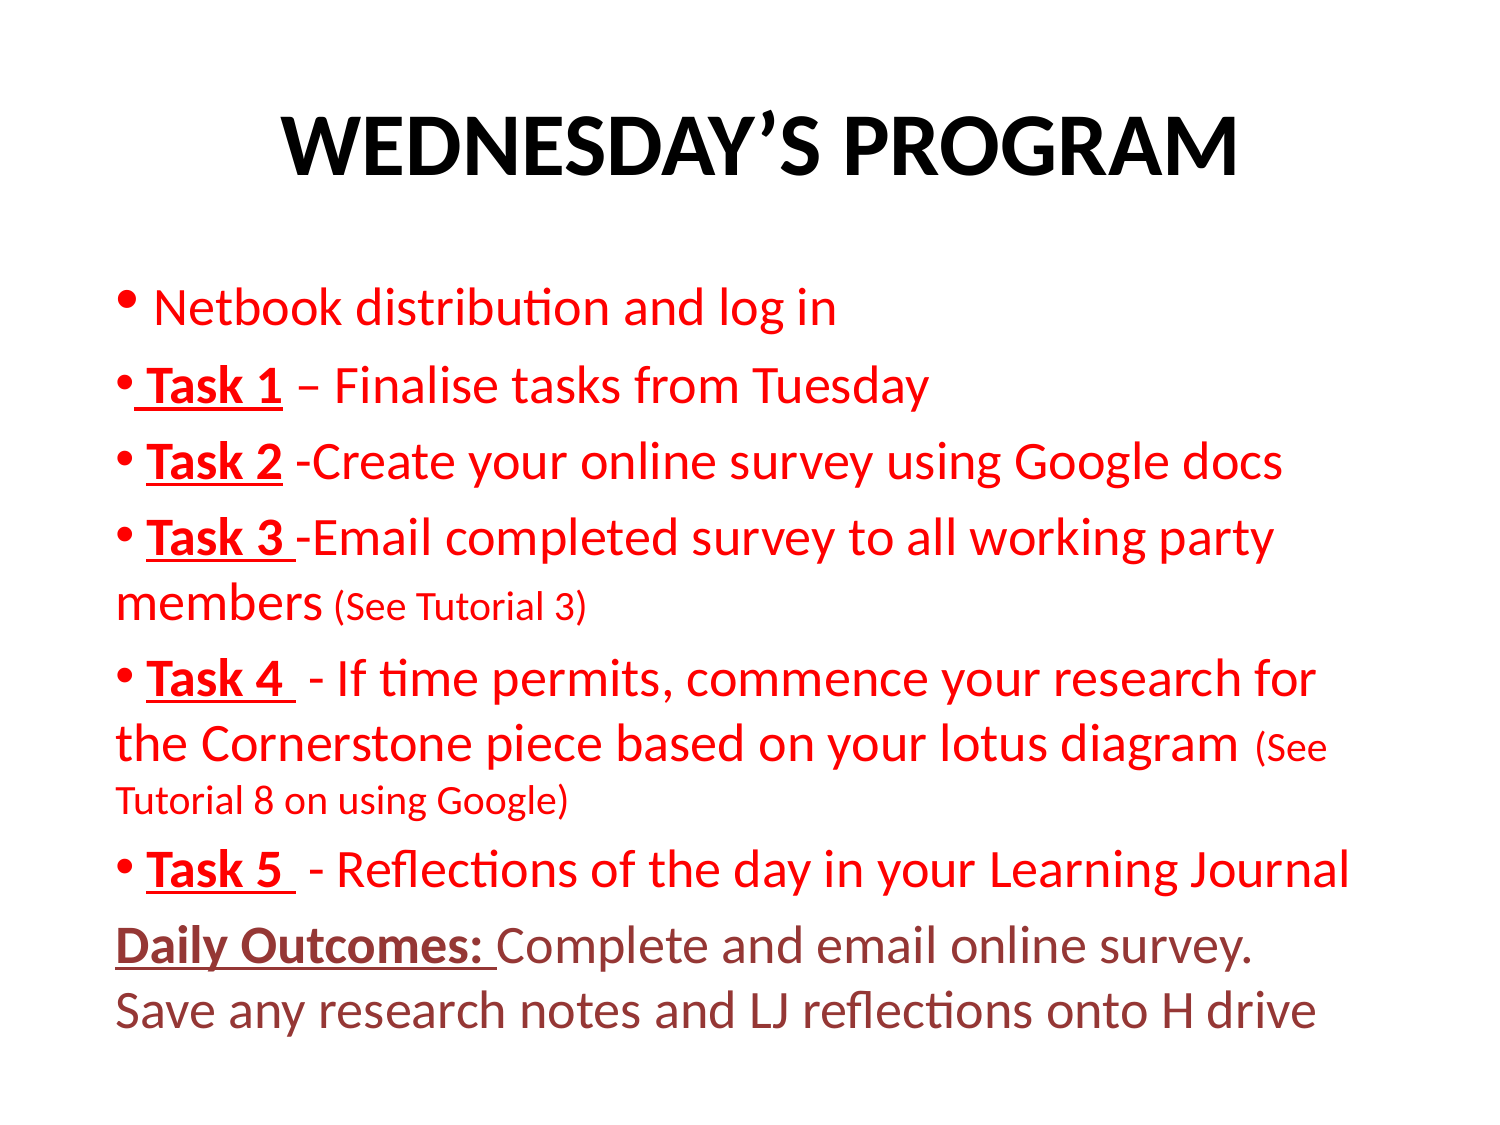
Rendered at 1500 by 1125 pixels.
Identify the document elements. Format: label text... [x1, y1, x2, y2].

title Wednesday’s program [123, 78, 1399, 202]
list Netbook distribution and log in Task 1 – Finalise tasks from Tuesday Task 2 -Create your online survey using Google docs Task 3 -Email completed survey to all working party members (See Tutorial 3) Task 4 - If time permits, commence your research for the Cornerstone piece based on your lotus diagram (See Tutorial 8 on using Google) Task 5 - Reflections of the day in your Learning Journal Daily Outcomes: Complete and email online survey. Save any research notes and LJ reflections onto H drive [100, 219, 1376, 1047]
